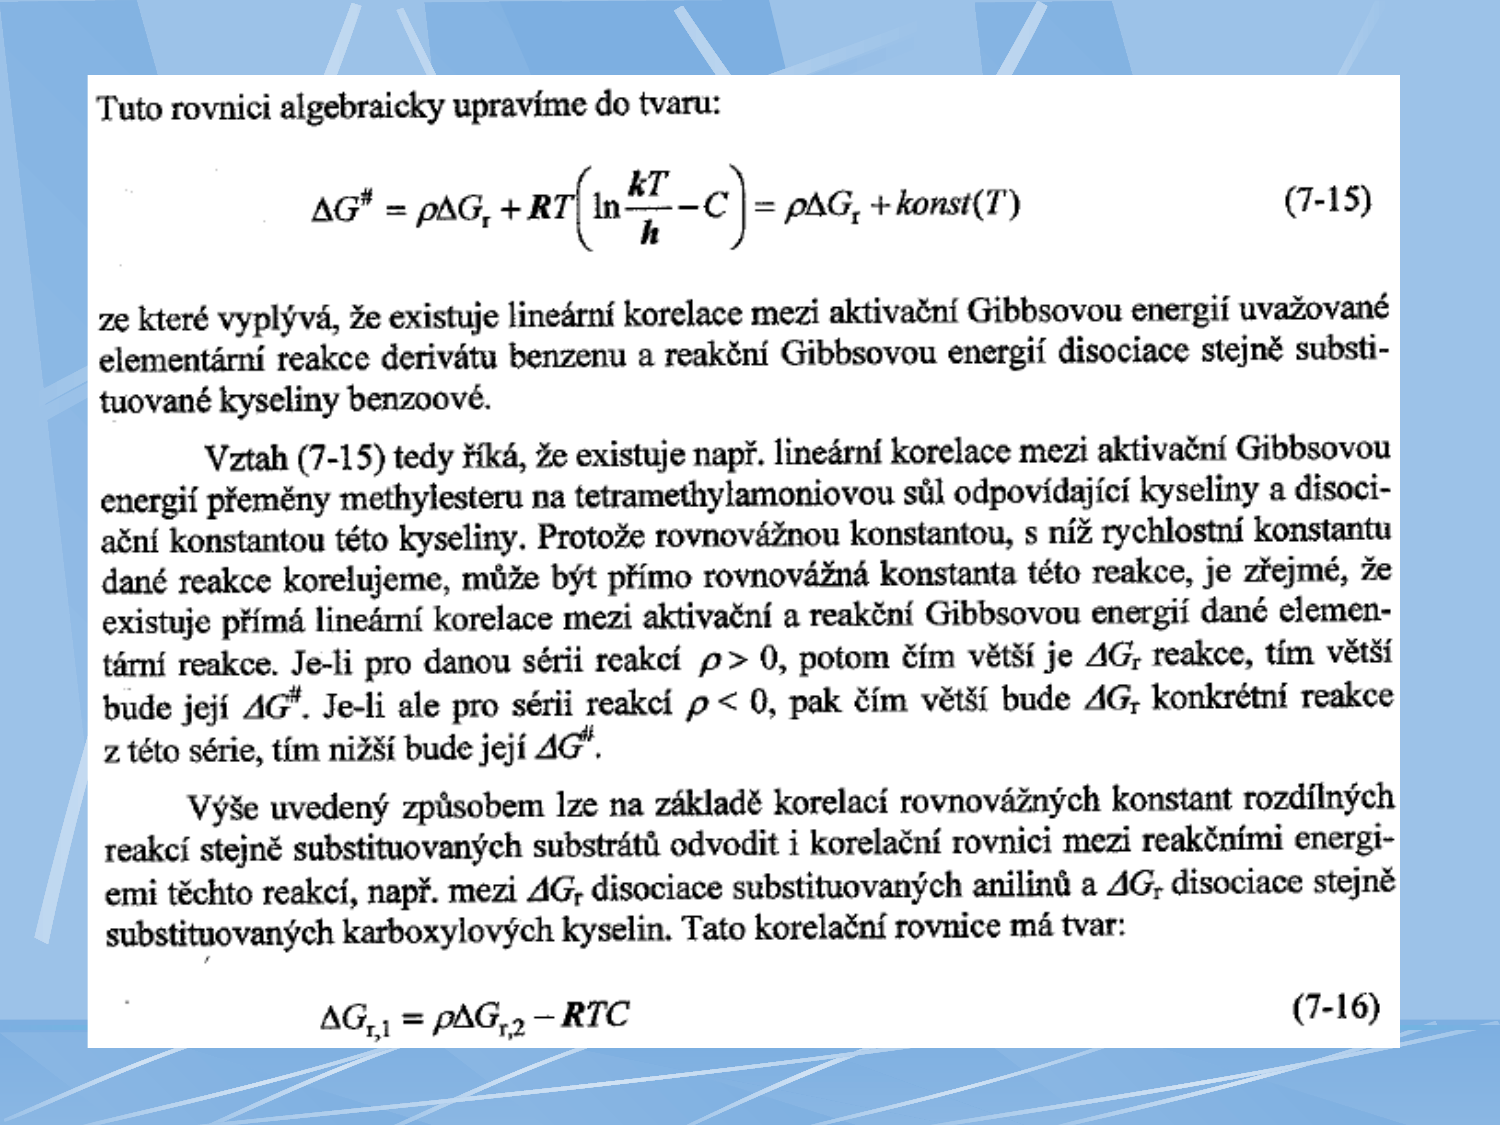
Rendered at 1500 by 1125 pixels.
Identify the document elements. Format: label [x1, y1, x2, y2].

picture [87, 74, 1401, 1049]
